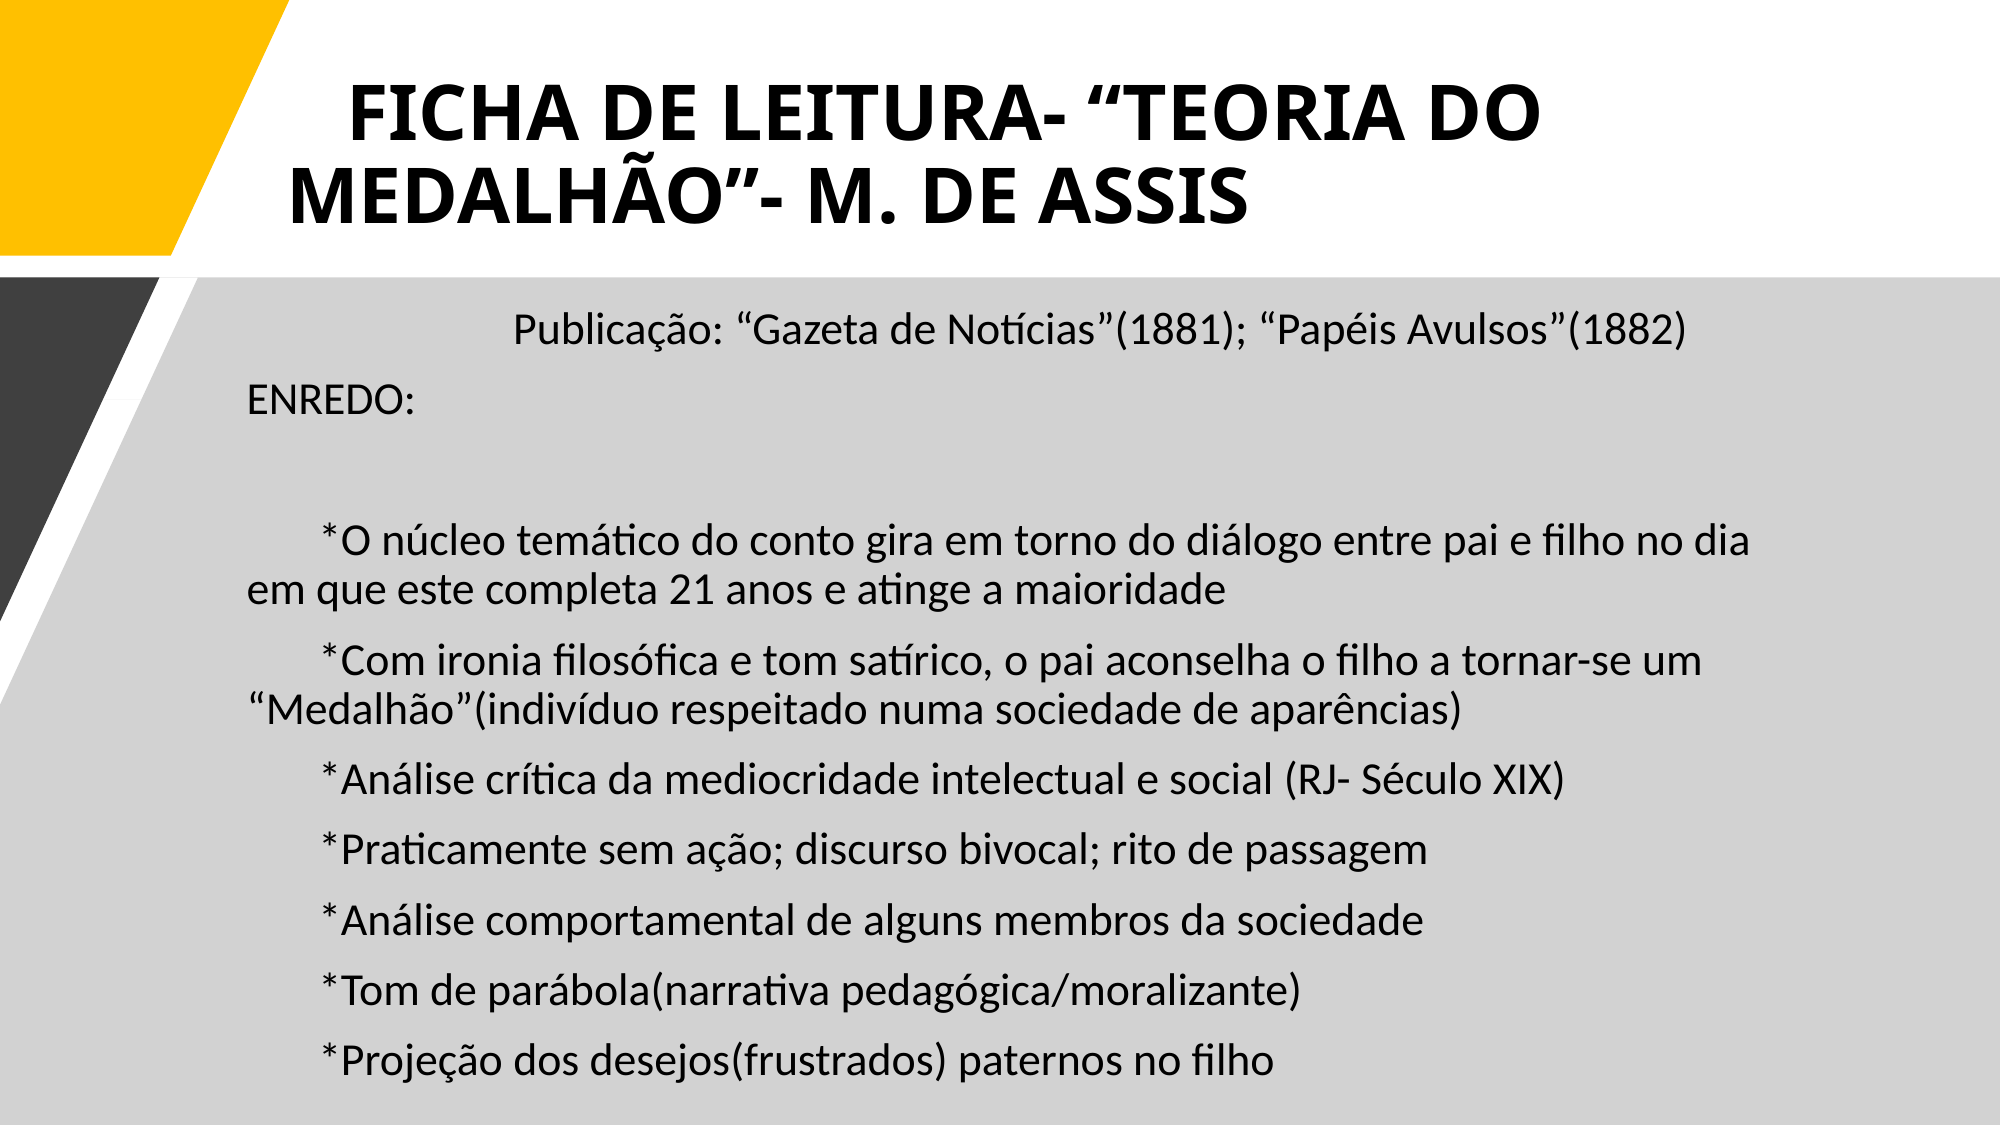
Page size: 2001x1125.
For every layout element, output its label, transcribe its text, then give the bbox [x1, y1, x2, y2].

text_box [0, 276, 162, 622]
text_box [0, 276, 2000, 1125]
list Publicação: “Gazeta de Notícias”(1881); “Papéis Avulsos”(1882) ENREDO: *O núcleo temático do conto gira em torno do diálogo entre pai e filho no dia em que este completa 21 anos e atinge a maioridade *Com ironia filosófica e tom satírico, o pai aconselha o filho a tornar-se um “Medalhão”(indivíduo respeitado numa sociedade de aparências) *Análise crítica da mediocridade intelectual e social (RJ- Século XIX) *Praticamente sem ação; discurso bivocal; rito de passagem *Análise comportamental de alguns membros da sociedade *Tom de parábola(narrativa pedagógica/moralizante) *Projeção dos desejos(frustrados) paternos no filho [231, 297, 1769, 1103]
title FICHA DE LEITURA- “TEORIA DO MEDALHÃO”- M. DE ASSIS [271, 60, 1808, 255]
text_box [0, 0, 291, 257]
